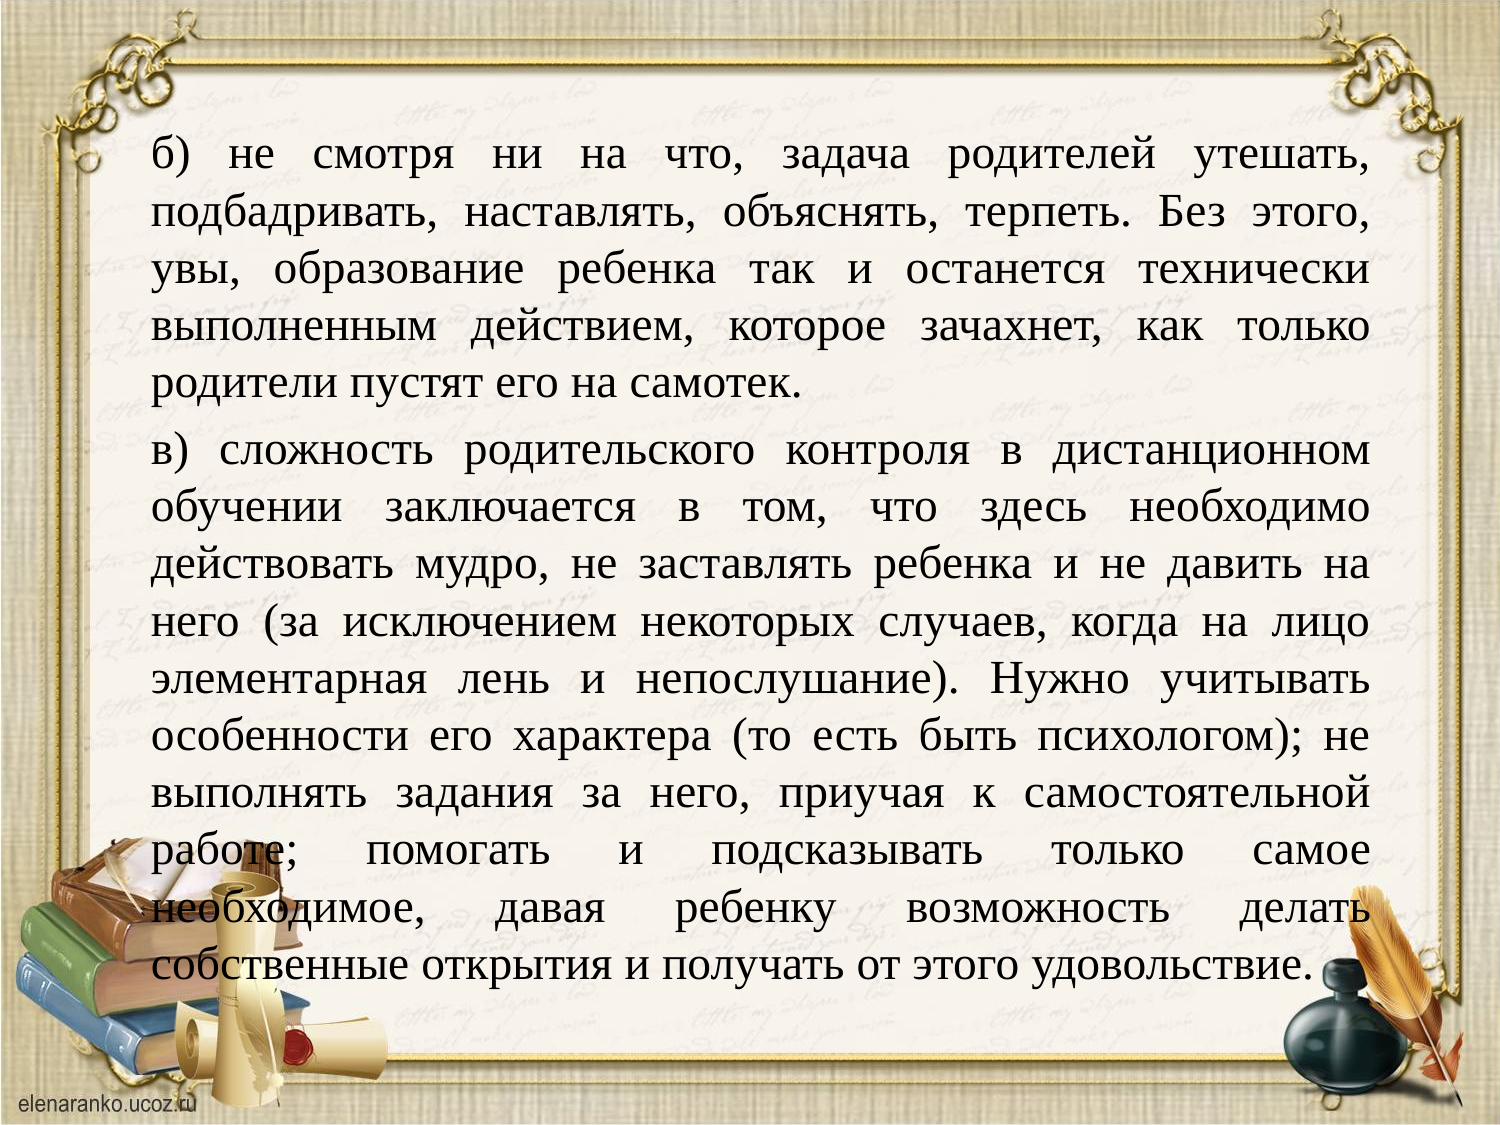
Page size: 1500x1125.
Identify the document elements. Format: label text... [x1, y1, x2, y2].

picture [0, 0, 1500, 1125]
list б) не смотря ни на что, задача родителей утешать, подбадривать, наставлять, объяснять, терпеть. Без этого, увы, образование ребенка так и останется технически выполненным действием, которое зачахнет, как только родители пустят его на самотек. в) сложность родительского контроля в дистанционном обучении заключается в том, что здесь необходимо действовать мудро, не заставлять ребенка и не давить на него (за исключением некоторых случаев, когда на лицо элементарная лень и непослушание). Нужно учитывать особенности его характера (то есть быть психологом); не выполнять задания за него, приучая к самостоятельной работе; помогать и подсказывать только самое необходимое, давая ребенку возможность делать собственные открытия и получать от этого удовольствие. [135, 113, 1388, 1005]
